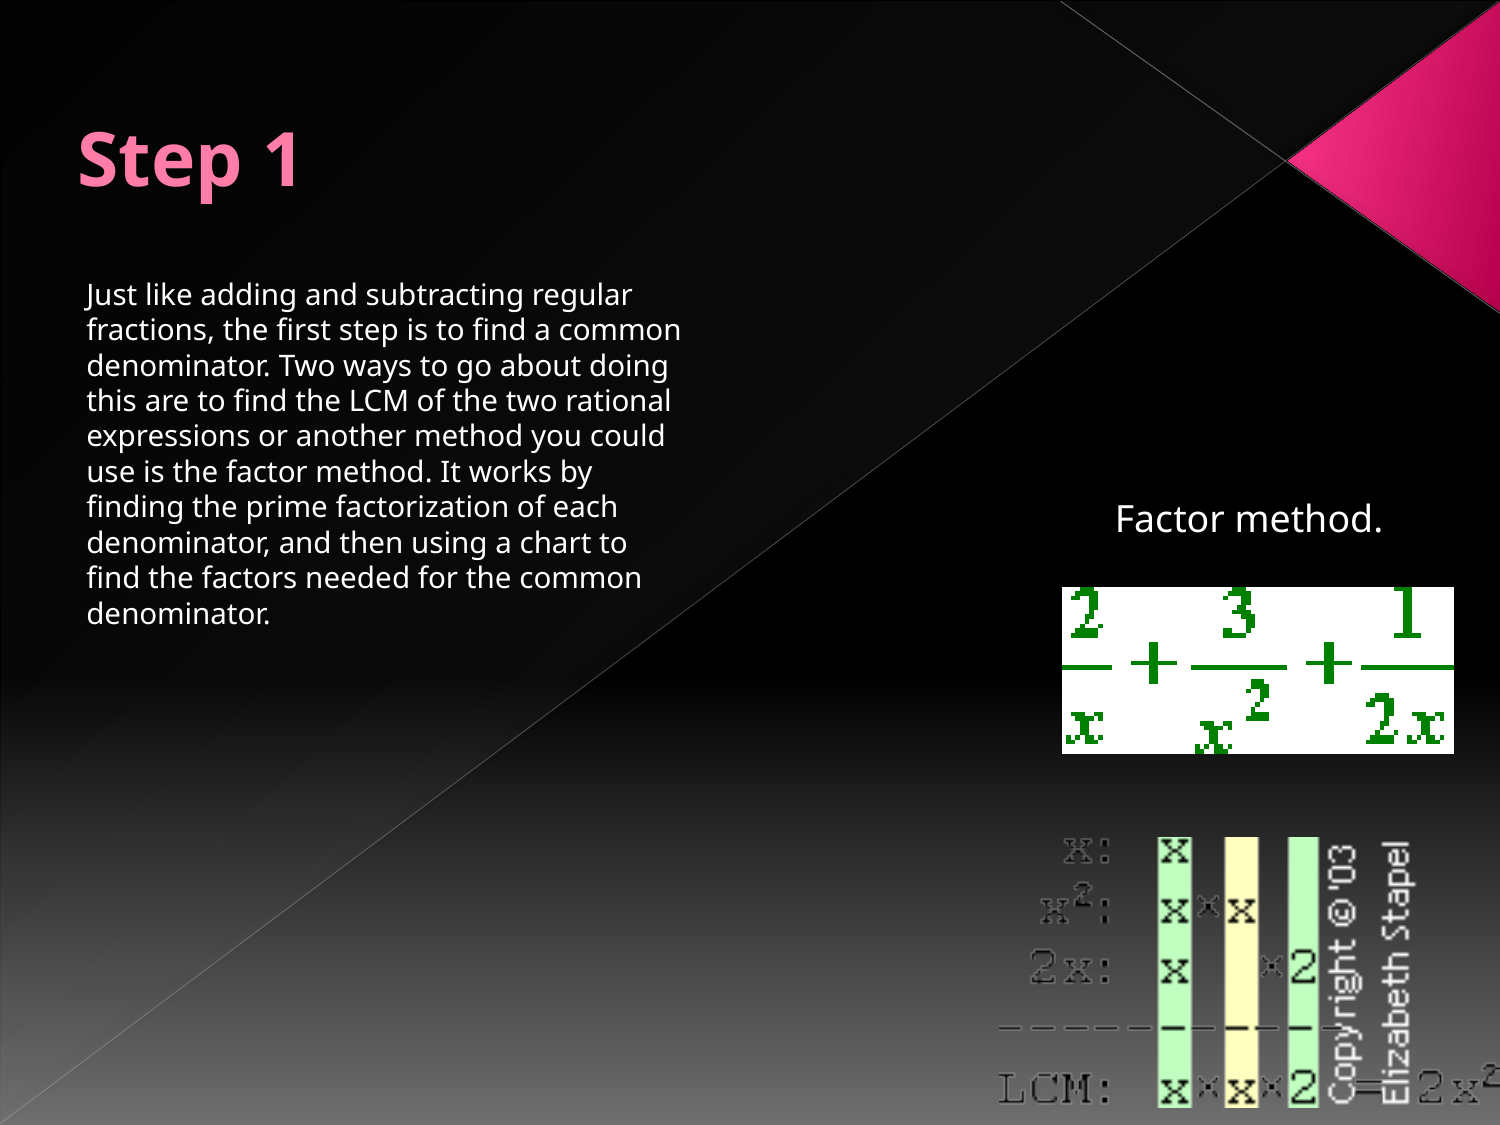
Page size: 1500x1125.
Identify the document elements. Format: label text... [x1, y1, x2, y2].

title Step 1 [62, 44, 1250, 268]
picture [999, 837, 1500, 1108]
list Just like adding and subtracting regular fractions, the first step is to find a common denominator. Two ways to go about doing this are to find the LCM of the two rational expressions or another method you could use is the factor method. It works by finding the prime factorization of each denominator, and then using a chart to find the factors needed for the common denominator. [62, 267, 700, 643]
picture [1062, 587, 1454, 754]
text_box Factor method. [1100, 487, 1500, 548]
